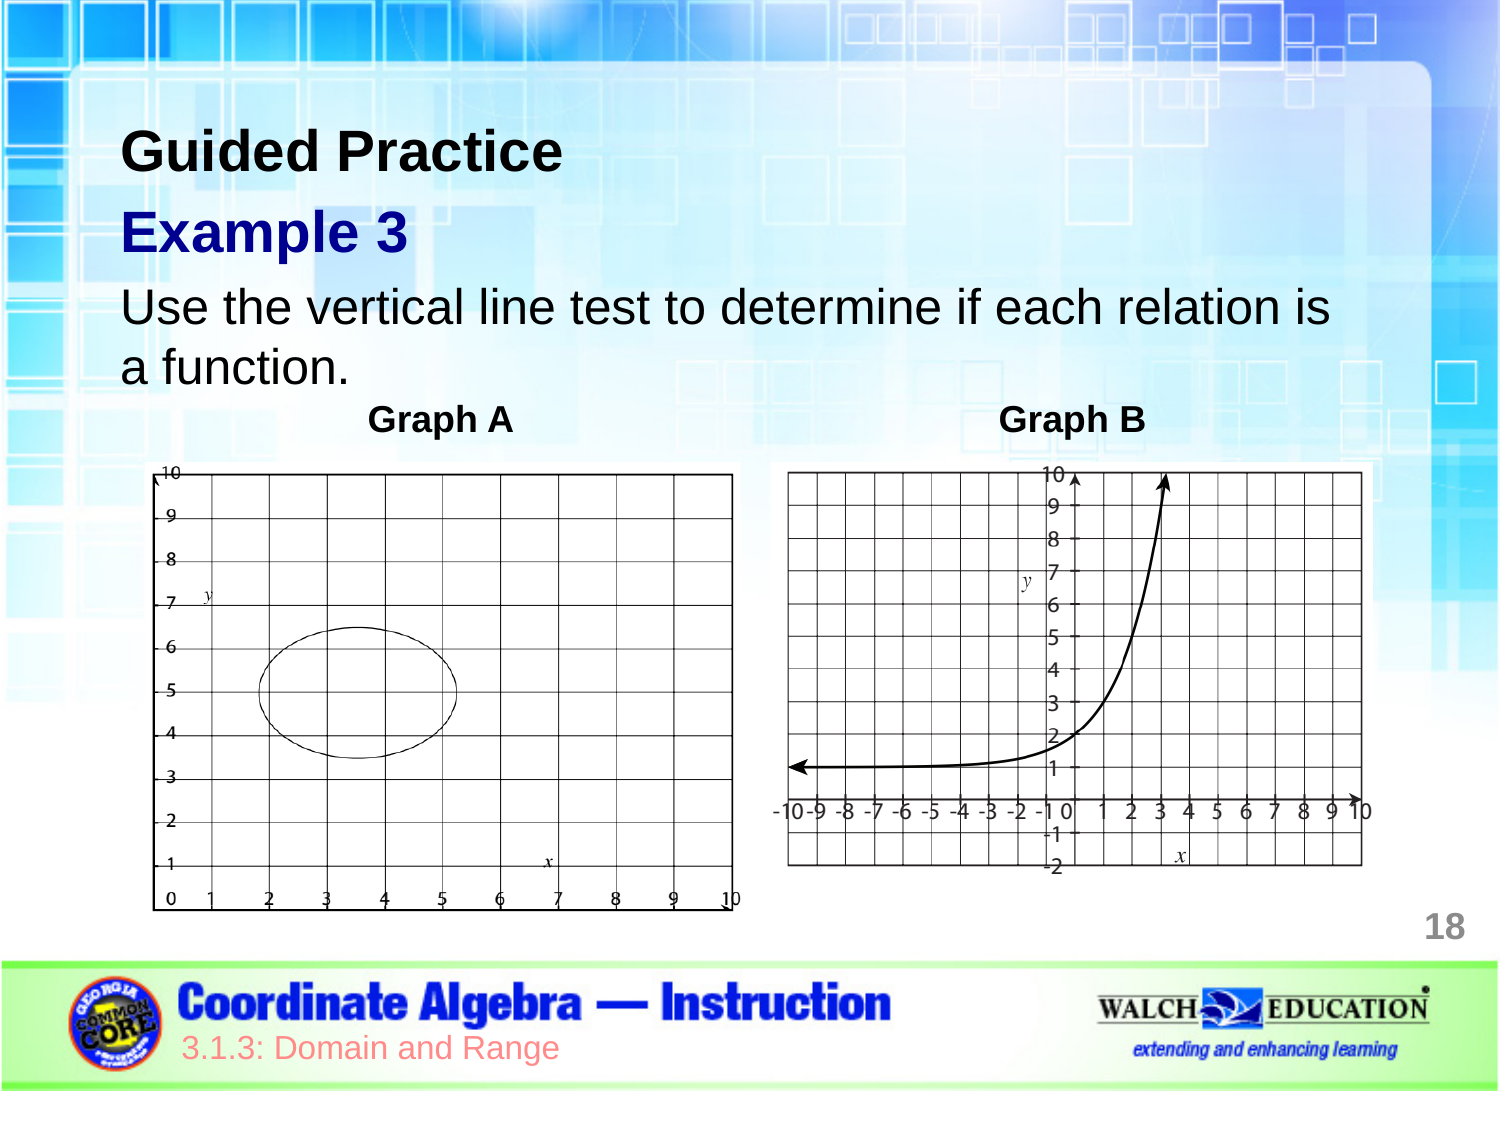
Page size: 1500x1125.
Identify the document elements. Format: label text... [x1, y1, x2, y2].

table_cell [757, 448, 1388, 969]
picture [1, 0, 1500, 1091]
table_cell [125, 448, 757, 969]
table_header Graph B [757, 391, 1388, 448]
slide_number 18 [1388, 901, 1481, 949]
table_header Graph A [125, 391, 757, 448]
footer 3.1.3: Domain and Range [166, 1024, 1080, 1069]
subtitle Guided Practice Example 3 Use the vertical line test to determine if each relation is a function. [105, 105, 1385, 925]
